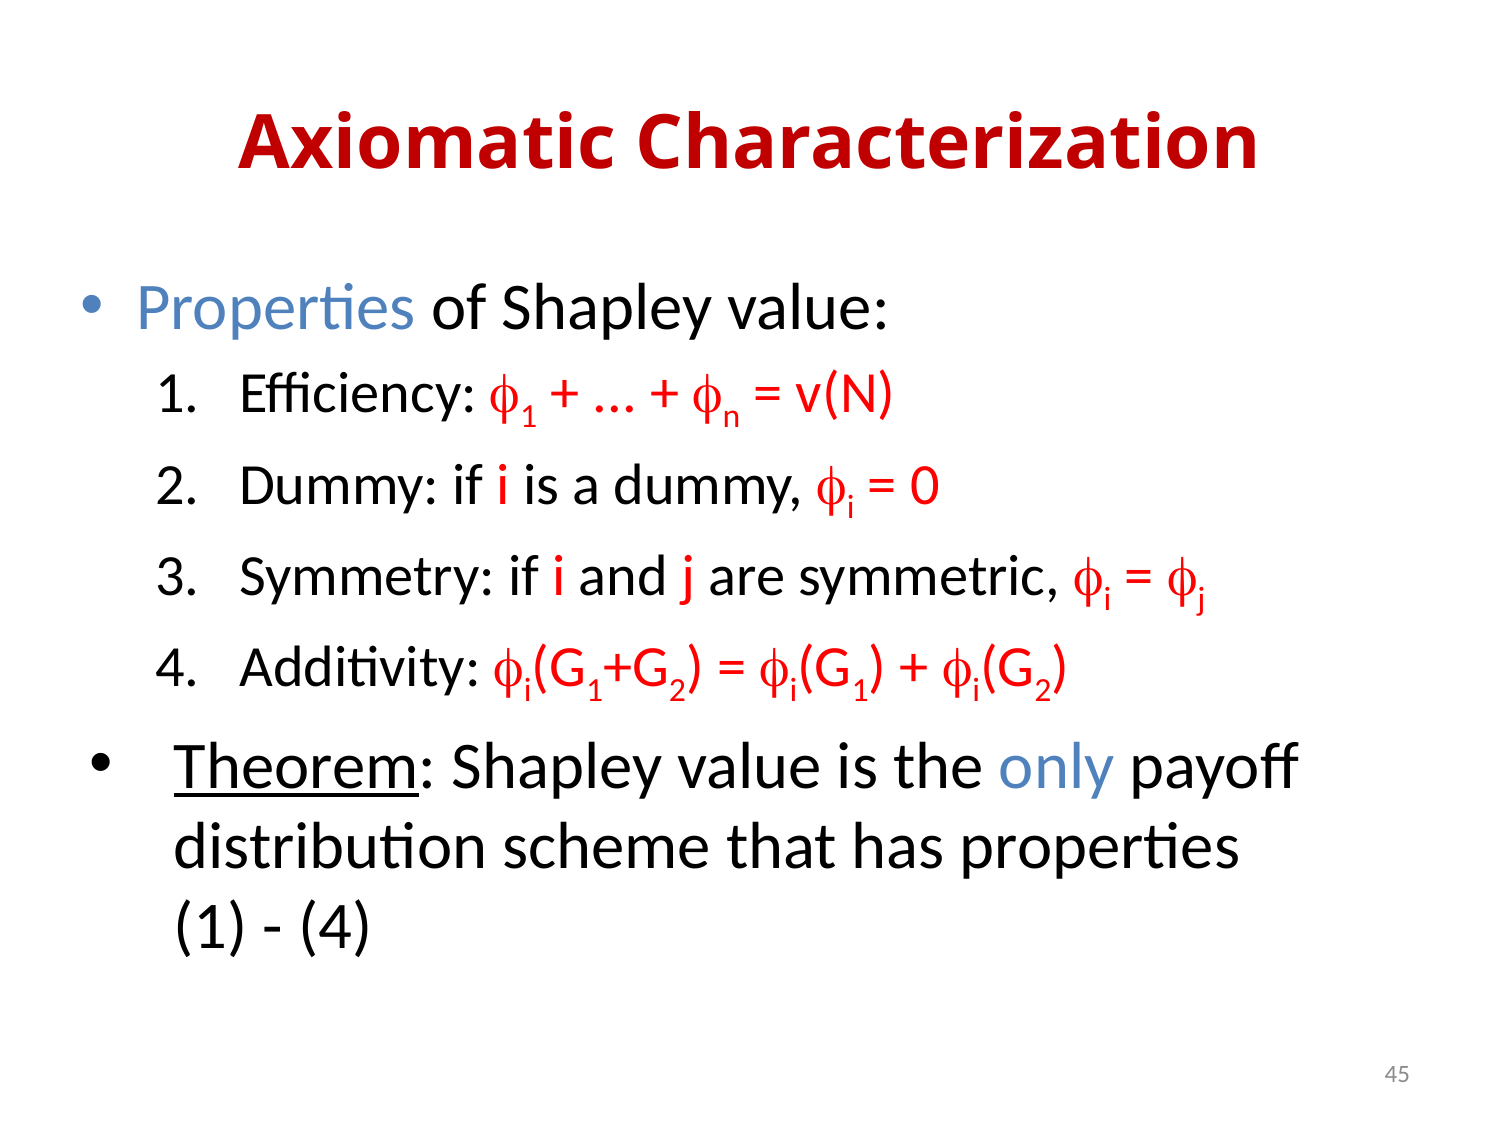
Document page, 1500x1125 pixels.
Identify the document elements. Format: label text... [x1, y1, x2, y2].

title Axiomatic Characterization [75, 45, 1425, 233]
slide_number 45 [1074, 1042, 1425, 1103]
list Properties of Shapley value: Efficiency: f1 + ... + fn = v(N) Dummy: if i is a dummy, fi = 0 Symmetry: if i and j are symmetric, fi = fj Additivity: fi(G1+G2) = fi(G1) + fi(G2) Theorem: Shapley value is the only payoff distribution scheme that has properties (1) - (4) [64, 255, 1415, 998]
